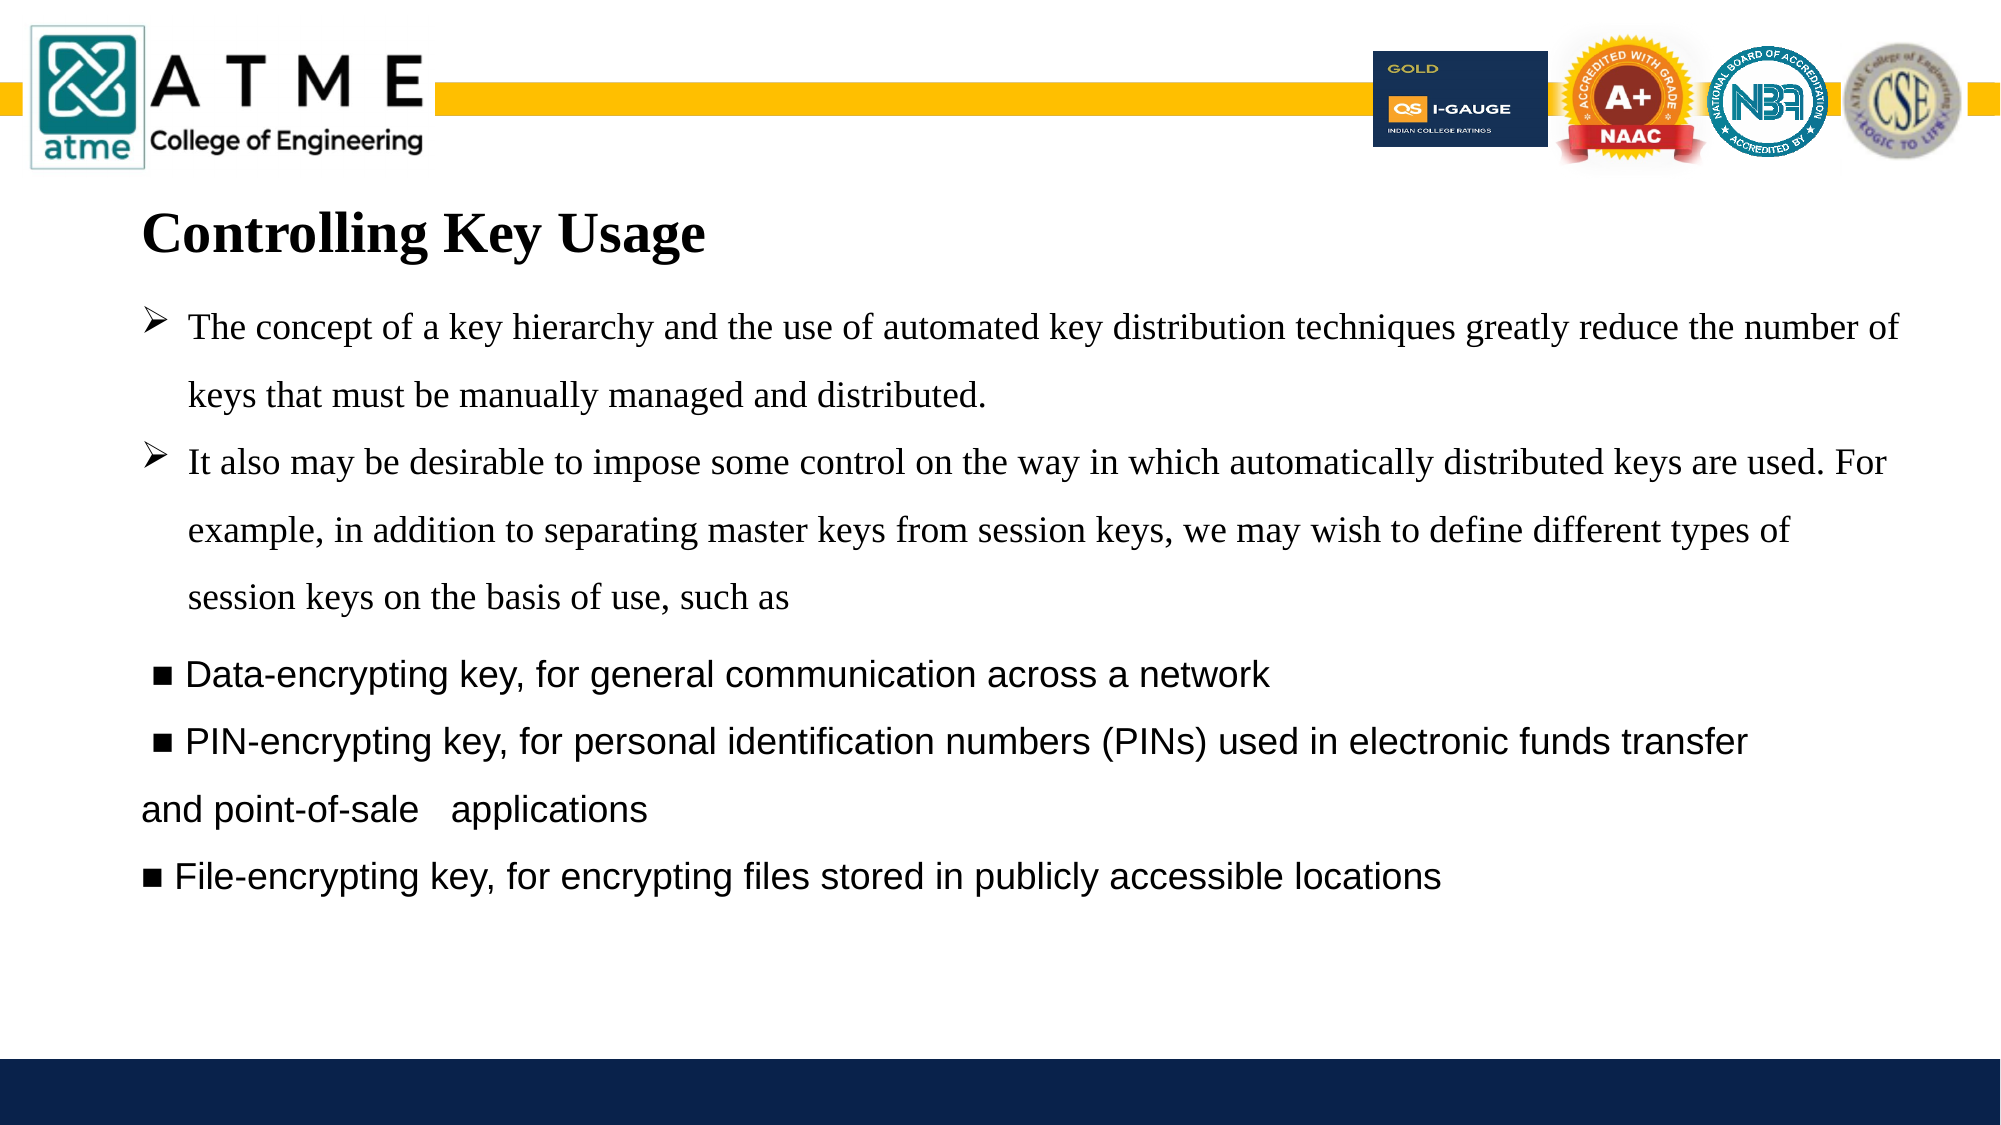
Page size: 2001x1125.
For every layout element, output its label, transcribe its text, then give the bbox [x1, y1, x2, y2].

picture [22, 15, 435, 178]
picture [0, 1059, 2001, 1125]
picture [1373, 20, 1828, 180]
text_box Controlling Key Usage [126, 186, 1127, 272]
text_box The concept of a key hierarchy and the use of automated key distribution techniques greatly reduce the number of keys that must be manually managed and distributed. It also may be desirable to impose some control on the way in which automatically distributed keys are used. For example, in addition to separating master keys from session keys, we may wish to define different types of session keys on the basis of use, such as [126, 272, 1925, 625]
picture [1840, 26, 1968, 176]
text_box ■ Data-encrypting key, for general communication across a network ■ PIN-encrypting key, for personal identification numbers (PINs) used in electronic funds transfer and point-of-sale applications ■ File-encrypting key, for encrypting files stored in publicly accessible locations [126, 619, 1796, 905]
